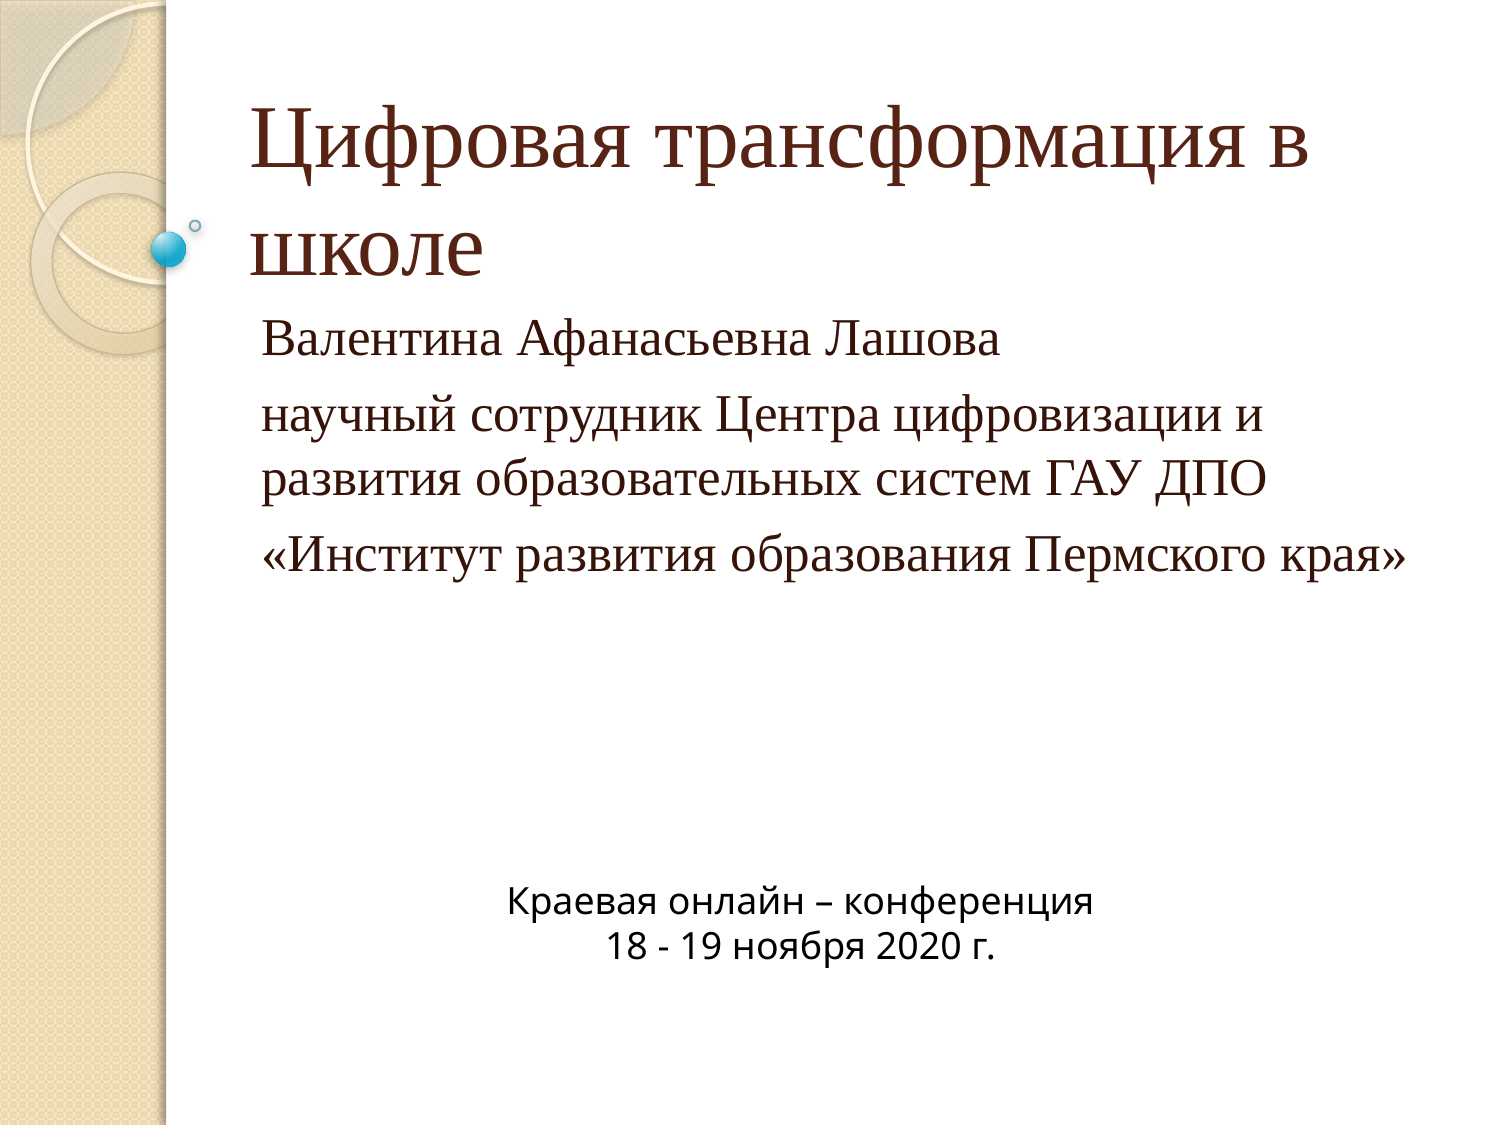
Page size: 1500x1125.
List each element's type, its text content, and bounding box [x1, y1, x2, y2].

subtitle Валентина Афанасьевна Лашова научный сотрудник Центра цифровизации и развития образовательных систем ГАУ ДПО «Институт развития образования Пермского края» [242, 302, 1450, 591]
text_box Краевая онлайн – конференция 18 - 19 ноября 2020 г. [491, 869, 1110, 975]
title Цифровая трансформация в школе [234, 59, 1450, 301]
